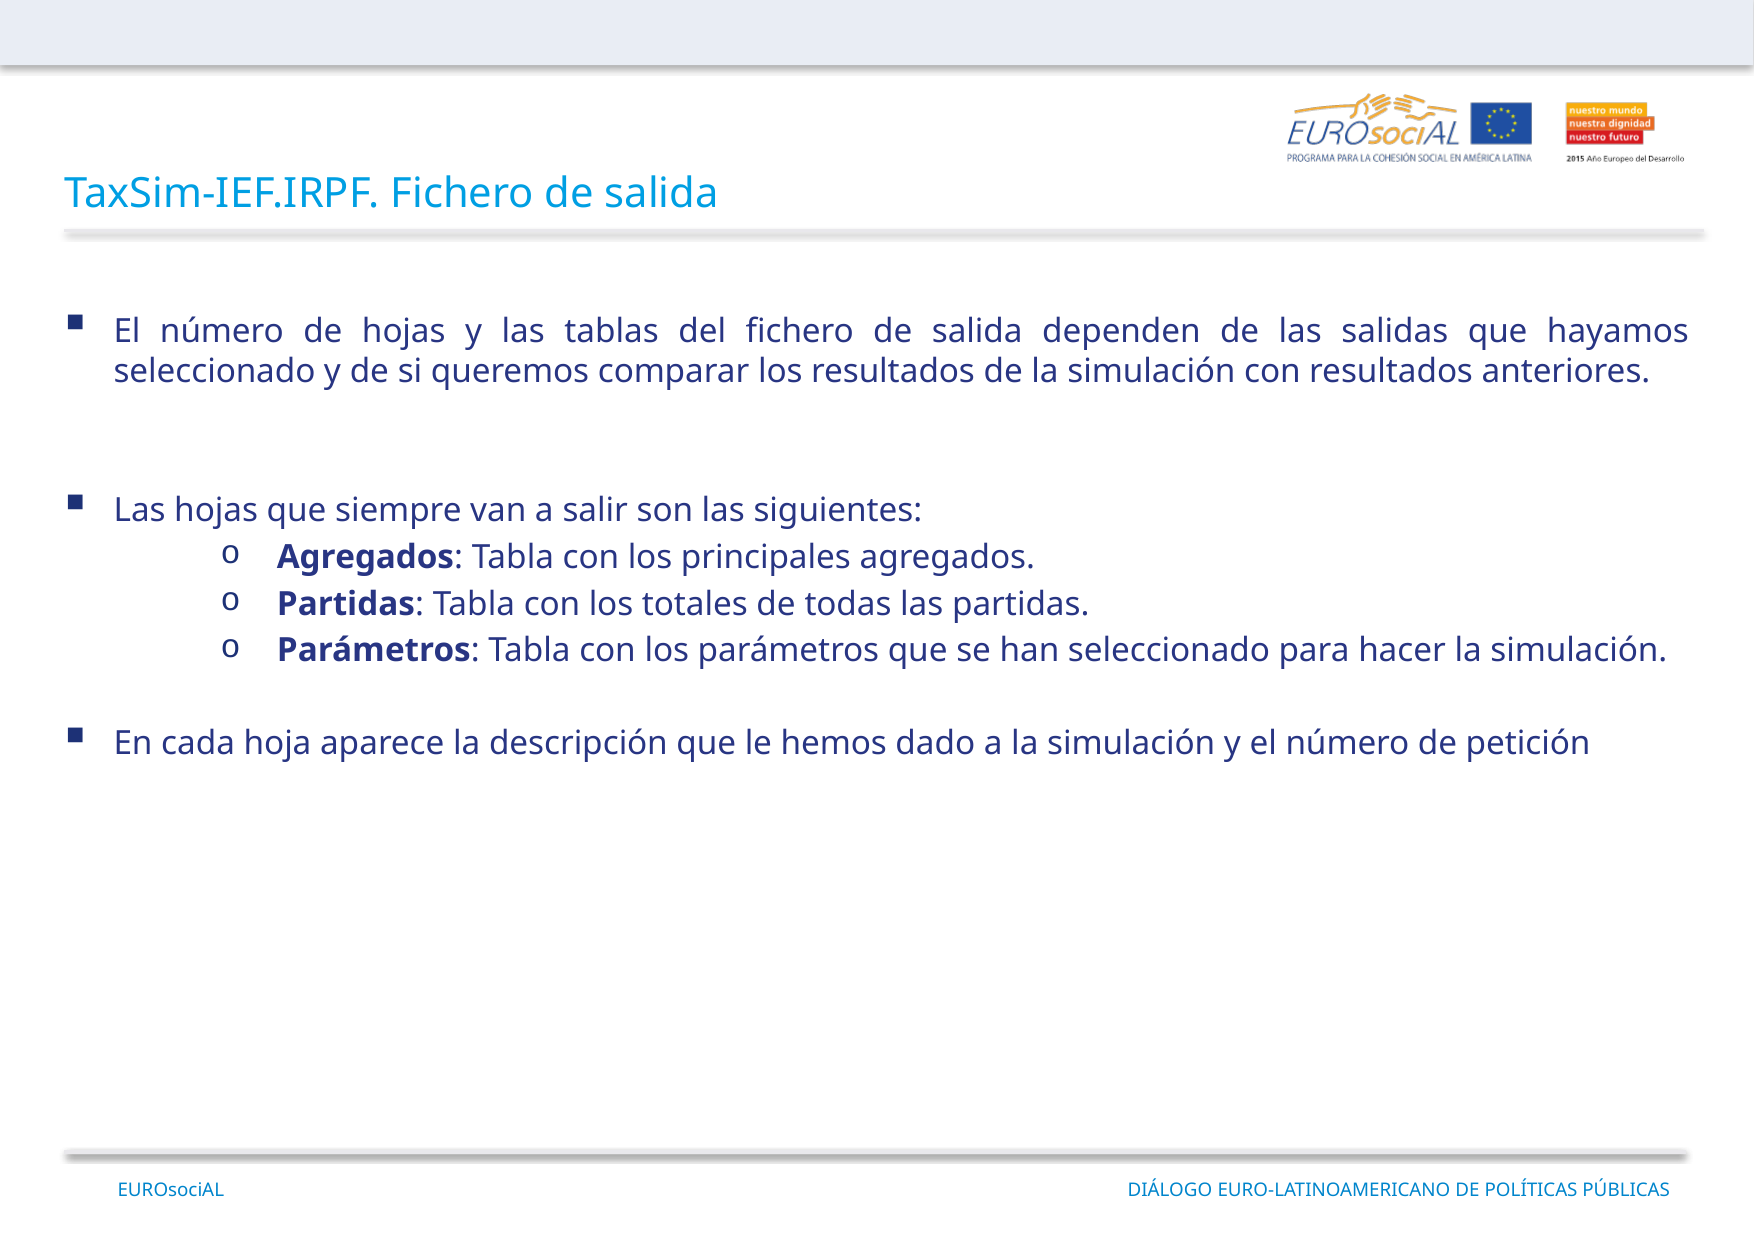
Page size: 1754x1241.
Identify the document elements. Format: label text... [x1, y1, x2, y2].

text_box TaxSim-IEF.IRPF. Fichero de salida [49, 158, 1628, 233]
text_box El número de hojas y las tablas del fichero de salida dependen de las salidas que hayamos seleccionado y de si queremos comparar los resultados de la simulación con resultados anteriores. Las hojas que siempre van a salir son las siguientes: Agregados: Tabla con los principales agregados. Partidas: Tabla con los totales de todas las partidas. Parámetros: Tabla con los parámetros que se han seleccionado para hacer la simulación. En cada hoja aparece la descripción que le hemos dado a la simulación y el número de petición [64, 289, 1692, 1093]
picture [1278, 88, 1692, 173]
